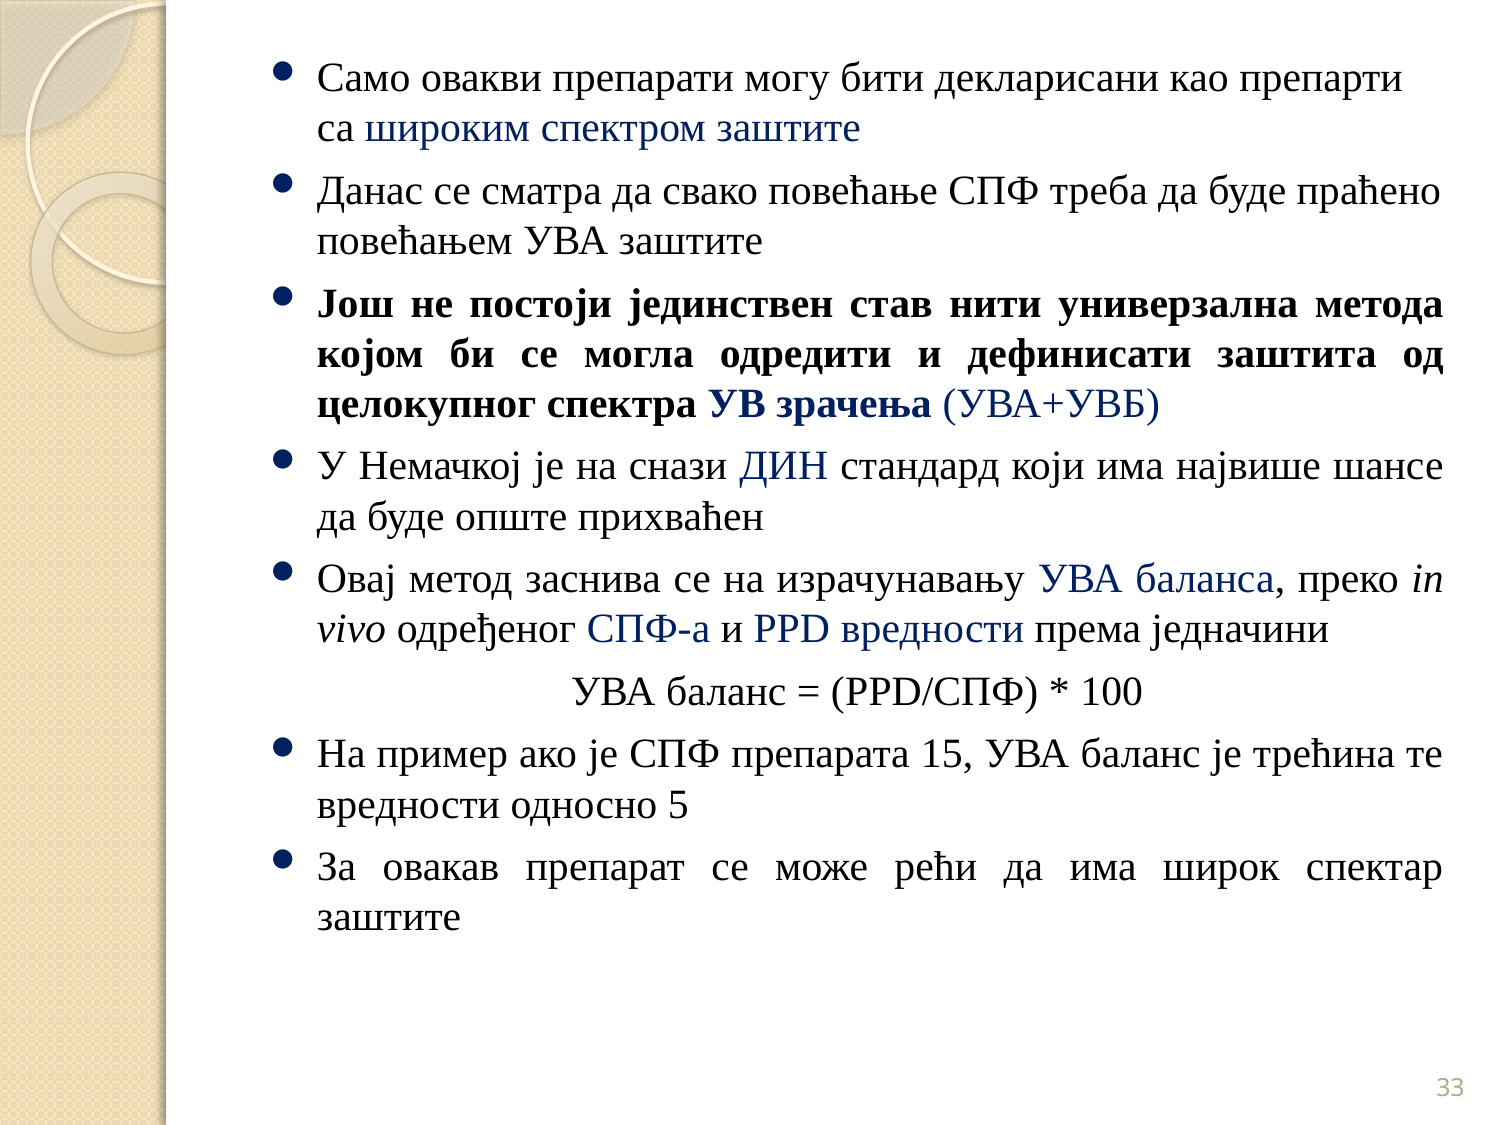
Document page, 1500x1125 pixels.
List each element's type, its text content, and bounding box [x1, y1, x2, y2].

list Само овакви препарати могу бити декларисани као препарти са широким спектром заштите Данас се сматра да свако повећање СПФ треба да буде праћено повећањем УВА заштите Још не постоји јединствен став нити универзална метода којом би се могла одредити и дефинисати заштита од целокупног спектра УВ зрачења (УВА+УВБ) У Немачкој је на снази ДИН стандард који има највише шансе да буде опште прихваћен Овај метод заснива се на израчунавању УВА баланса, преко in vivo одређеног СПФ-а и PPD вредности према једначини УВА баланс = (PPD/СПФ) * 100 На пример ако је СПФ препарата 15, УВА баланс је трећина те вредности односно 5 За овакав препарат се може рећи да има широк спектар заштите [242, 42, 1459, 1071]
slide_number 33 [1413, 1034, 1488, 1113]
